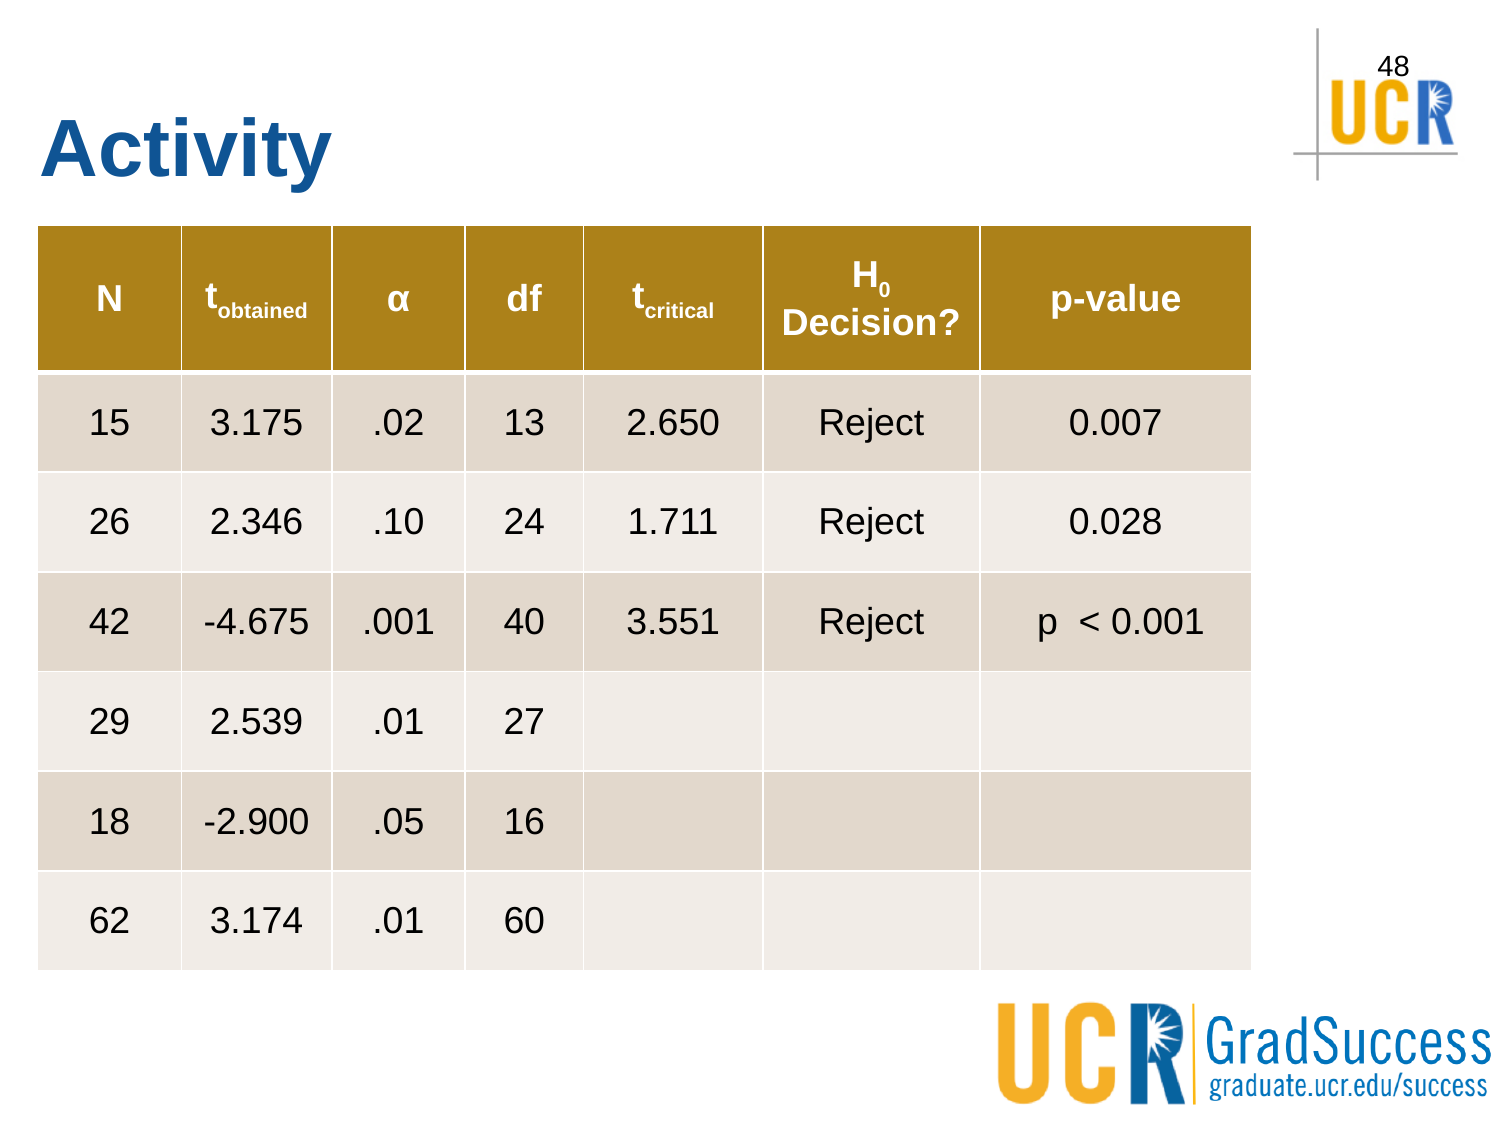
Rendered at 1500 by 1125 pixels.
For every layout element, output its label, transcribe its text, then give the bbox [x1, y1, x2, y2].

table_cell Reject [764, 573, 979, 671]
title Activity [24, 37, 1288, 200]
table_cell 16 [466, 772, 583, 870]
table_cell 29 [38, 672, 181, 770]
table_header df [466, 226, 583, 370]
table_cell 27 [466, 672, 583, 770]
picture [1282, 0, 1500, 196]
table_cell p < 0.001 [981, 573, 1251, 671]
table_cell -4.675 [182, 573, 331, 671]
table_cell [584, 672, 762, 770]
table_cell [981, 772, 1251, 870]
table_cell 0.028 [981, 473, 1251, 571]
table_cell Reject [764, 473, 979, 571]
slide_number 48 [1362, 39, 1454, 100]
table_cell .10 [333, 473, 464, 571]
table_cell 3.174 [182, 872, 331, 970]
table_cell 26 [38, 473, 181, 571]
table_cell Reject [764, 375, 979, 471]
table_header tcritical [584, 226, 762, 370]
table_header H0 Decision? [764, 226, 979, 370]
table_cell 24 [466, 473, 583, 571]
table_cell .01 [333, 672, 464, 770]
table_cell [764, 872, 979, 970]
table_cell [981, 672, 1251, 770]
table_cell [584, 872, 762, 970]
table_header tobtained [182, 226, 331, 370]
table_cell -2.900 [182, 772, 331, 870]
table_cell [764, 672, 979, 770]
table_cell 40 [466, 573, 583, 671]
table_header N [38, 226, 181, 370]
table_cell 18 [38, 772, 181, 870]
table_cell [584, 772, 762, 870]
table_cell .001 [333, 573, 464, 671]
table_header p-value [981, 226, 1251, 370]
table_cell 2.650 [584, 375, 762, 471]
table_cell 2.346 [182, 473, 331, 571]
table_cell 2.539 [182, 672, 331, 770]
table_cell 62 [38, 872, 181, 970]
table_cell 15 [38, 375, 181, 471]
table_cell [981, 872, 1251, 970]
table_cell 1.711 [584, 473, 762, 571]
table_cell 13 [466, 375, 583, 471]
table_cell 0.007 [981, 375, 1251, 471]
table_cell 3.551 [584, 573, 762, 671]
table_cell .01 [333, 872, 464, 970]
table_cell 42 [38, 573, 181, 671]
table_cell 60 [466, 872, 583, 970]
table_header α [333, 226, 464, 370]
table_cell 3.175 [182, 375, 331, 471]
table_cell .05 [333, 772, 464, 870]
table_cell [764, 772, 979, 870]
table_cell .02 [333, 375, 464, 471]
